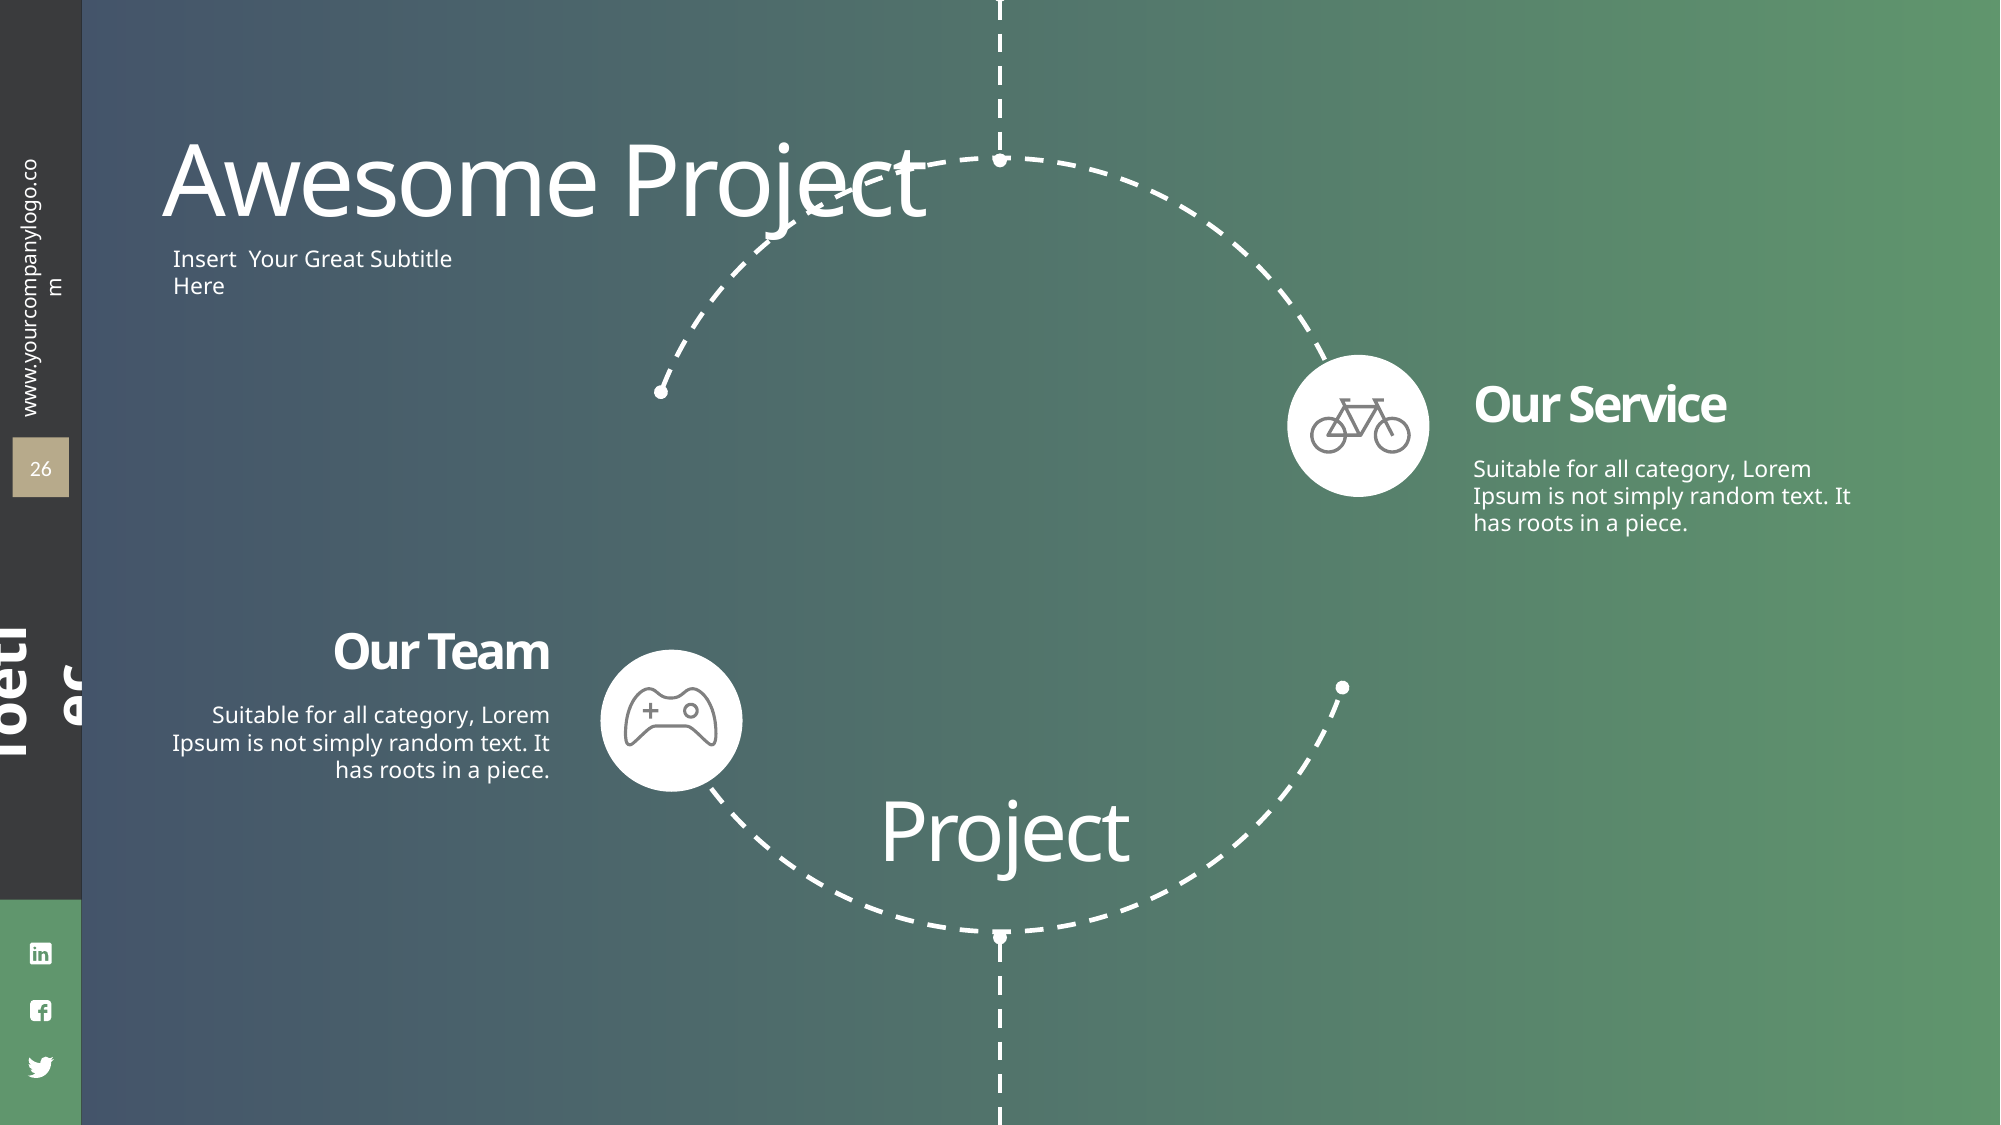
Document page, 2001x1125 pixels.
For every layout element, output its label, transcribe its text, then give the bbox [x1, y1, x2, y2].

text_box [136, 601, 568, 792]
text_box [623, 687, 718, 747]
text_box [1458, 354, 1888, 546]
slide_number 26 [12, 437, 69, 498]
picture [81, 0, 2000, 1125]
